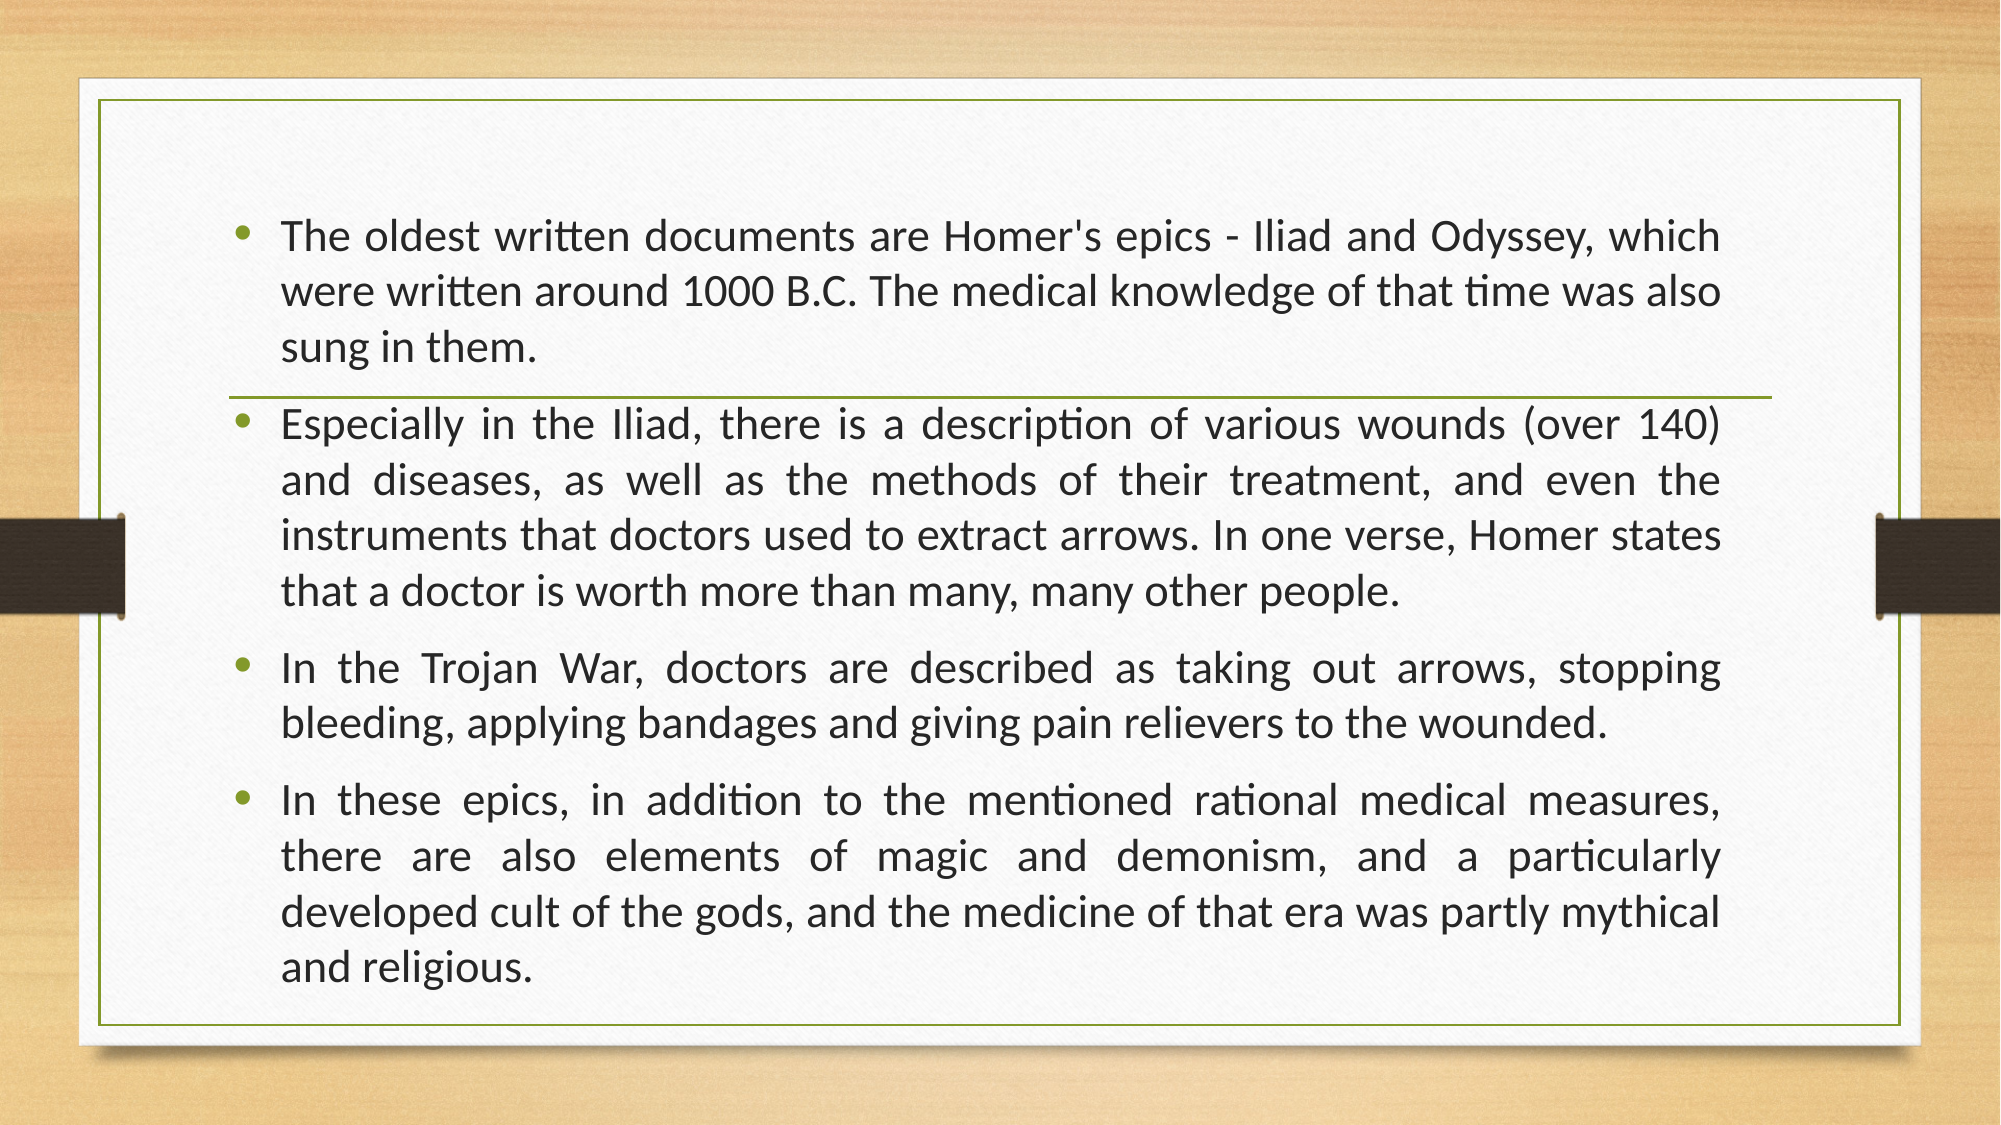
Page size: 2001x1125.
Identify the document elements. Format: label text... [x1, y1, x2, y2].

picture [0, 0, 2001, 1125]
list The oldest written documents are Homer's epics - Iliad and Odyssey, which were written around 1000 B.C. The medical knowledge of that time was also sung in them. Especially in the Iliad, there is a description of various wounds (over 140) and diseases, as well as the methods of their treatment, and even the instruments that doctors used to extract arrows. In one verse, Homer states that a doctor is worth more than many, many other people. In the Trojan War, doctors are described as taking out arrows, stopping bleeding, applying bandages and giving pain relievers to the wounded. In these epics, in addition to the mentioned rational medical measures, there are also elements of magic and demonism, and a particularly developed cult of the gods, and the medicine of that era was partly mythical and religious. [218, 197, 1738, 1008]
